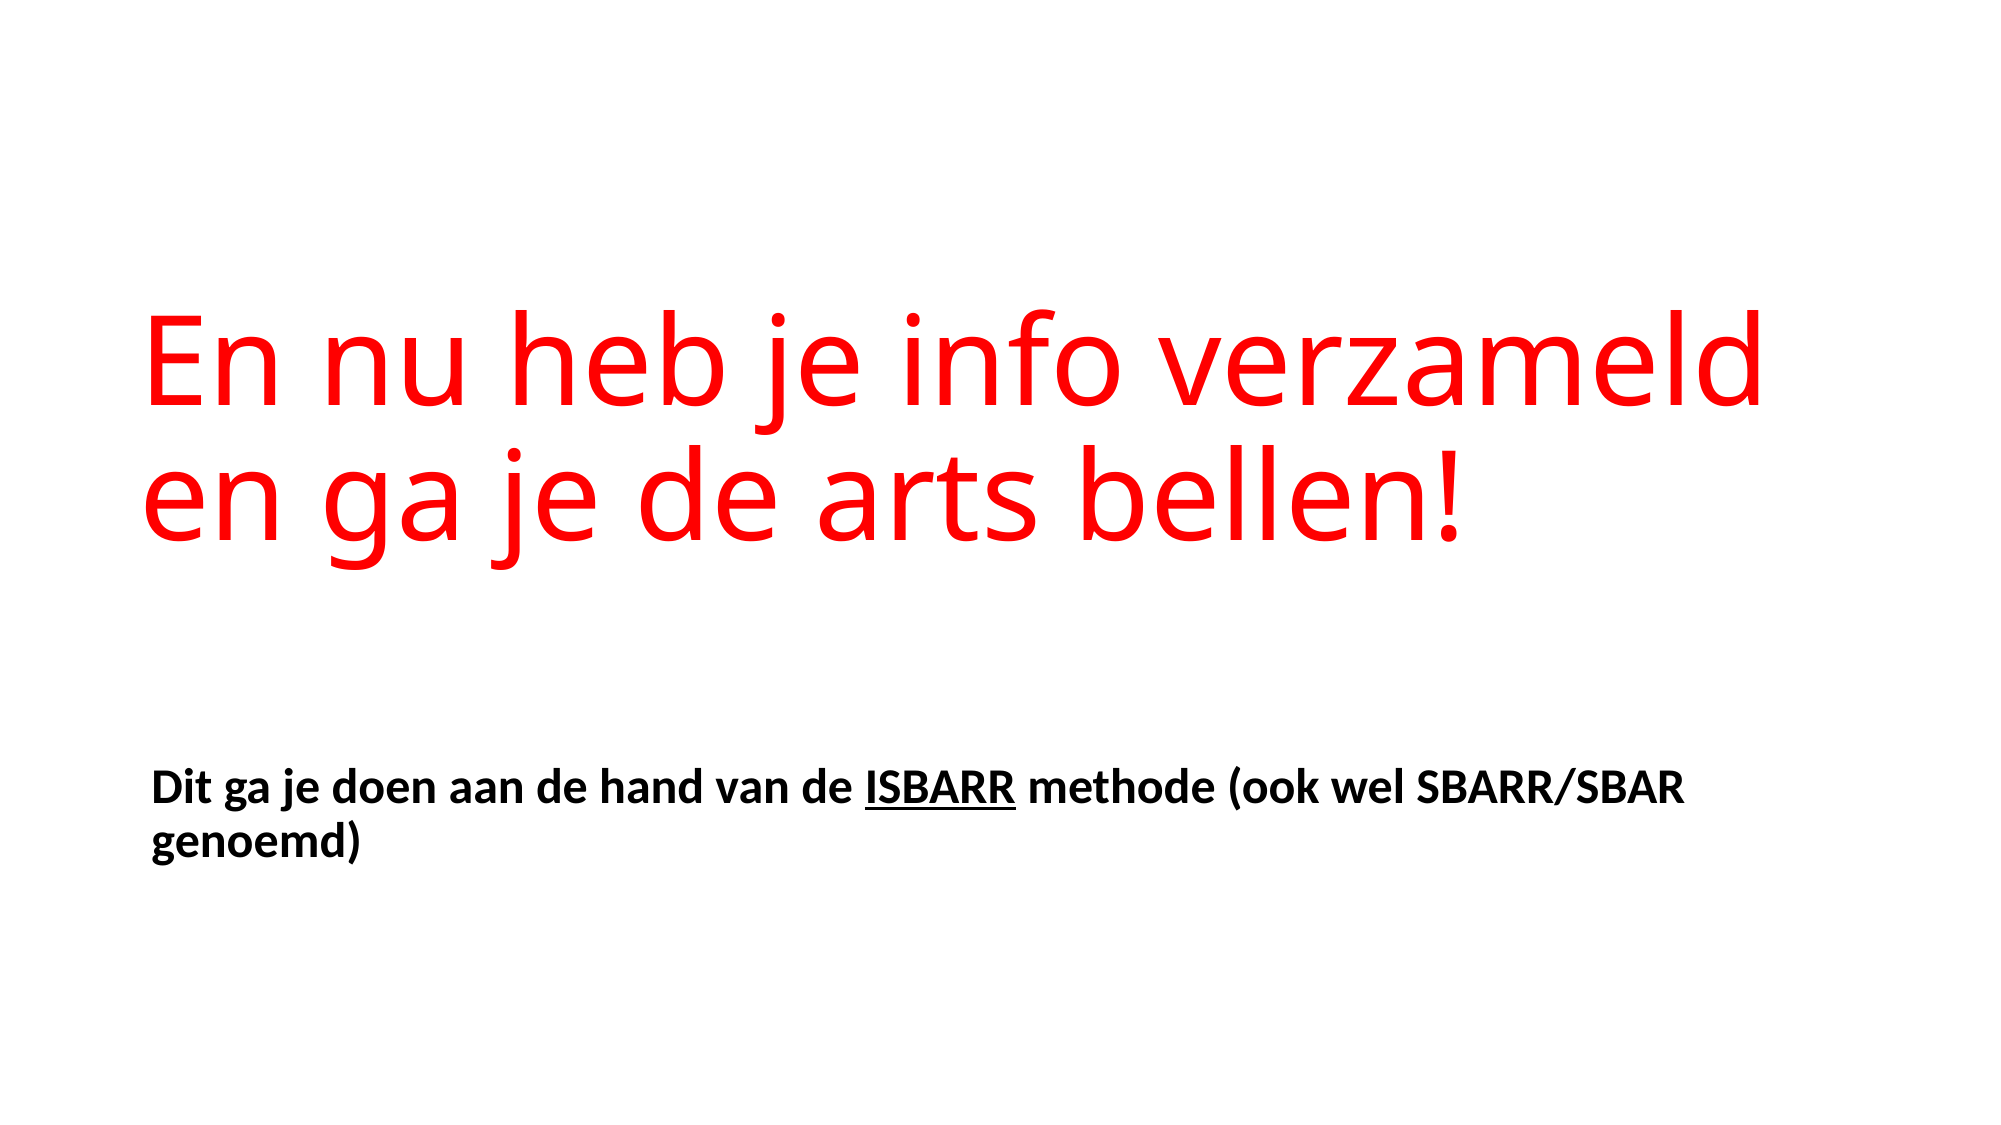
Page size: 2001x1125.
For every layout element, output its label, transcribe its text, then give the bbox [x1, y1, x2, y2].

title En nu heb je info verzameld en ga je de arts bellen! [124, 107, 1850, 575]
list Dit ga je doen aan de hand van de ISBARR methode (ook wel SBARR/SBAR genoemd) [136, 752, 1862, 999]
